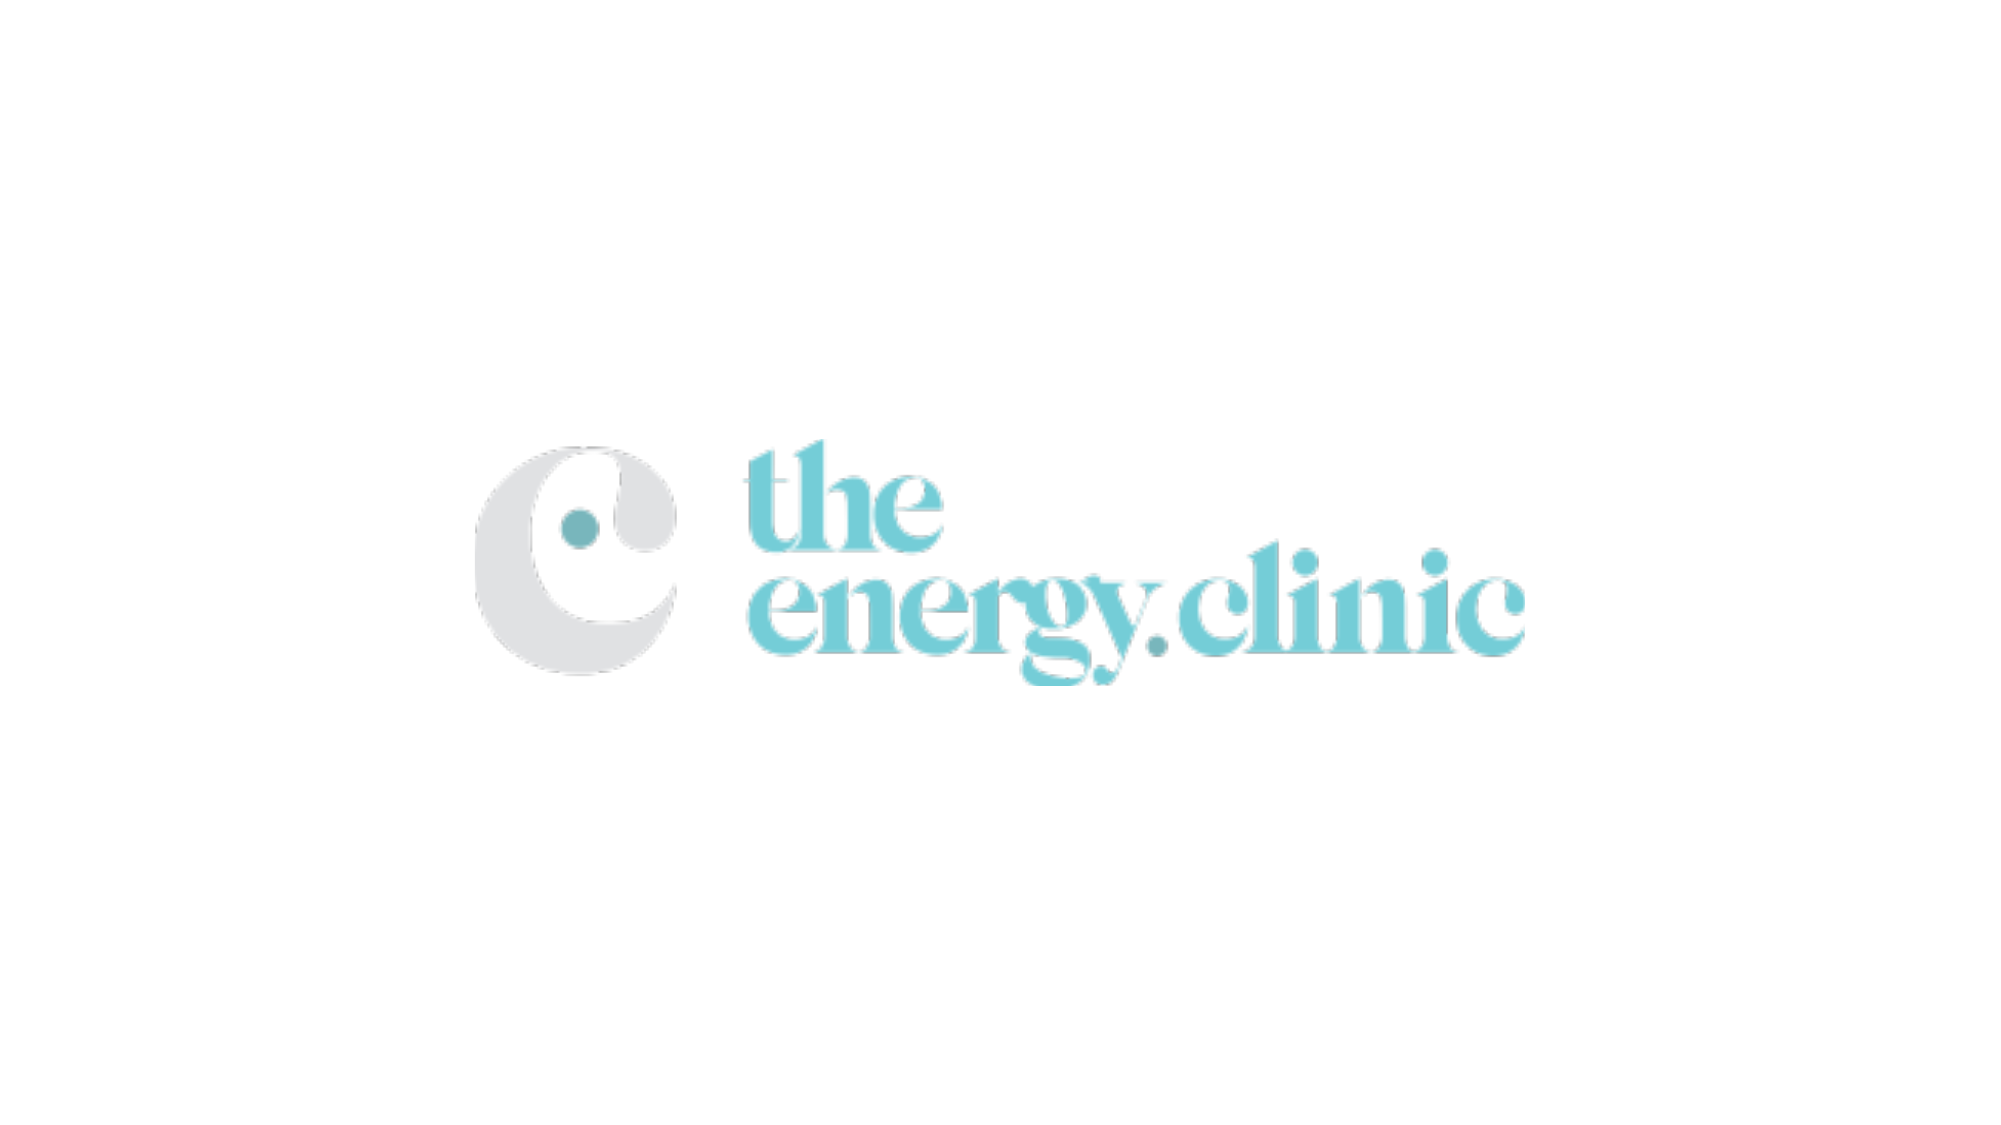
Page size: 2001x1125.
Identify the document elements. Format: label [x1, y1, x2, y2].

picture [474, 439, 1525, 686]
